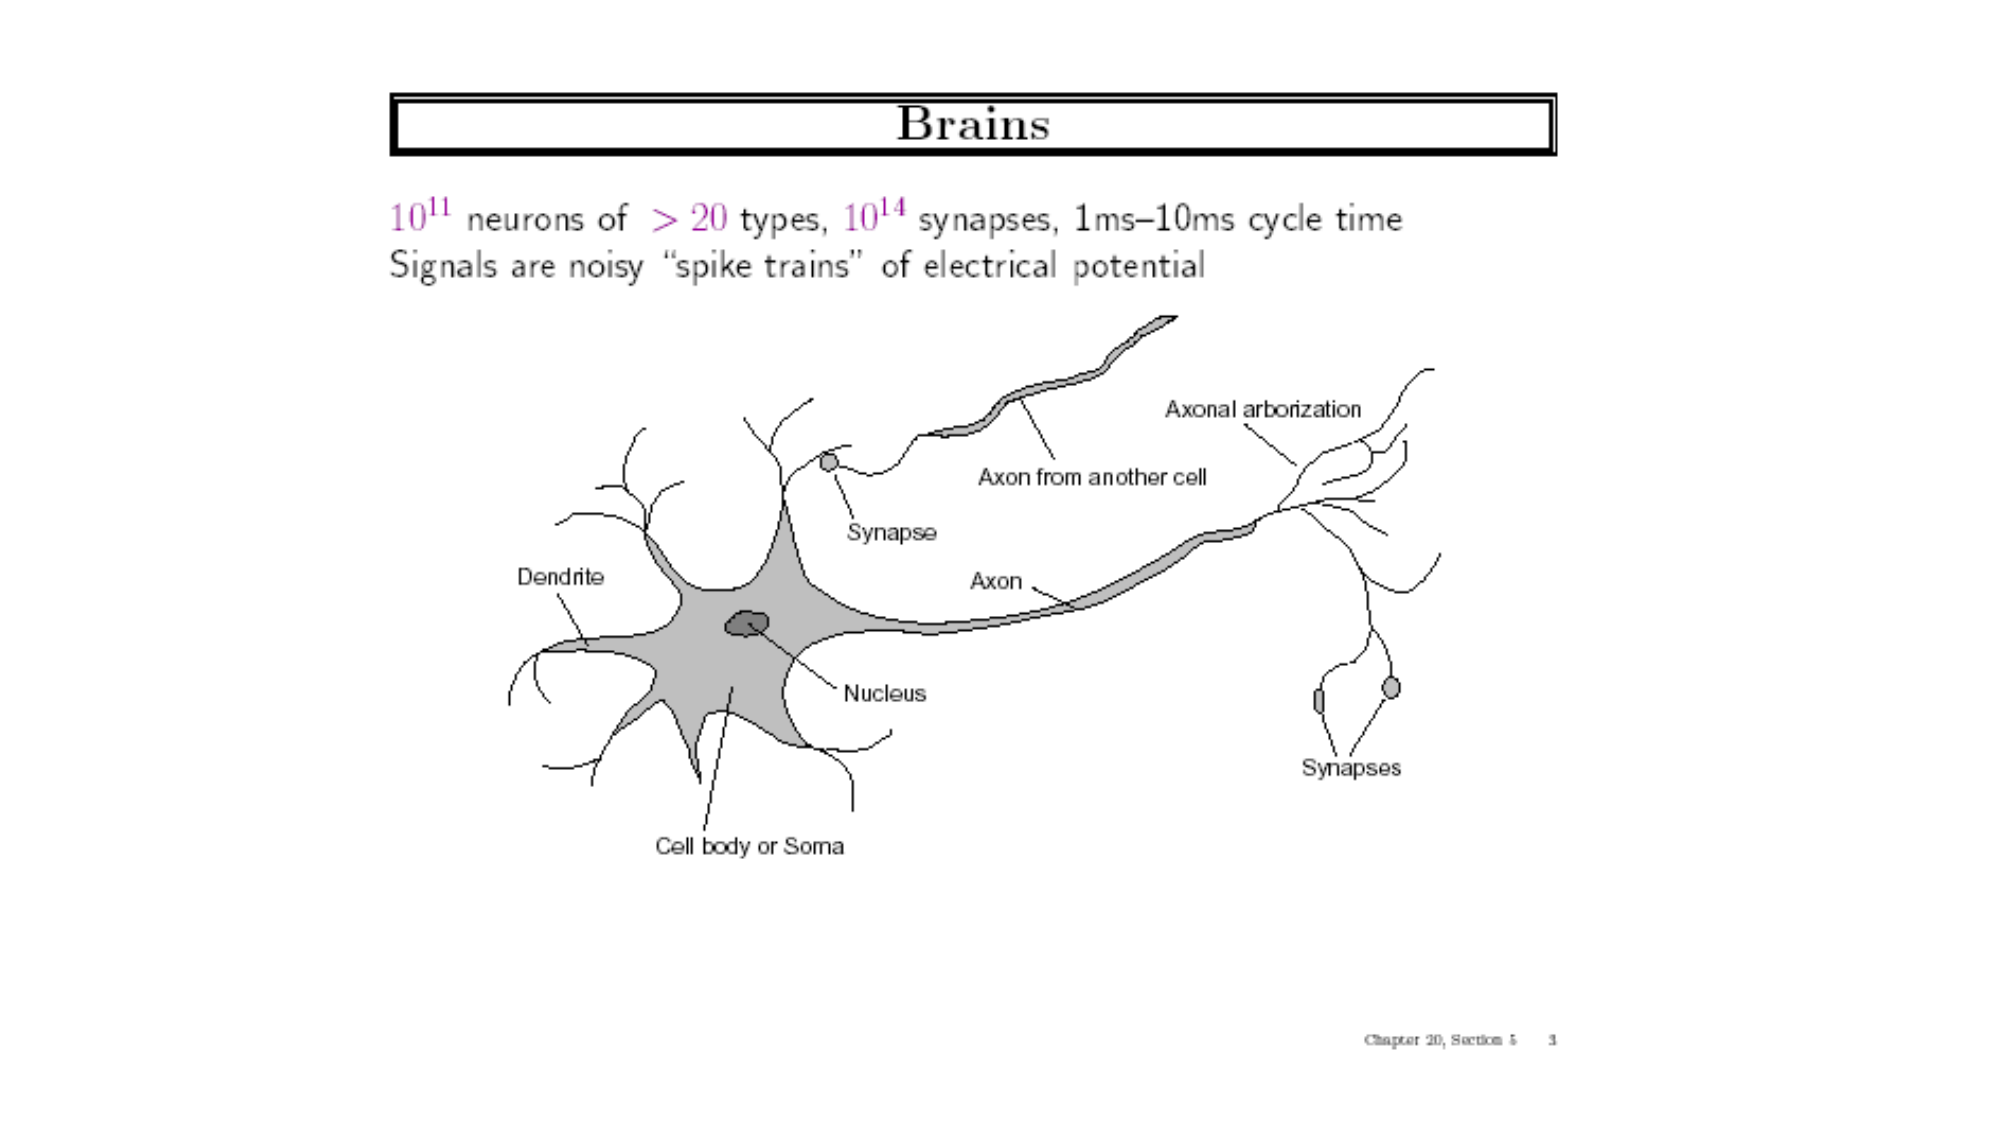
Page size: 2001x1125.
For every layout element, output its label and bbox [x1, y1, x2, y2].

list [349, 19, 1700, 1069]
